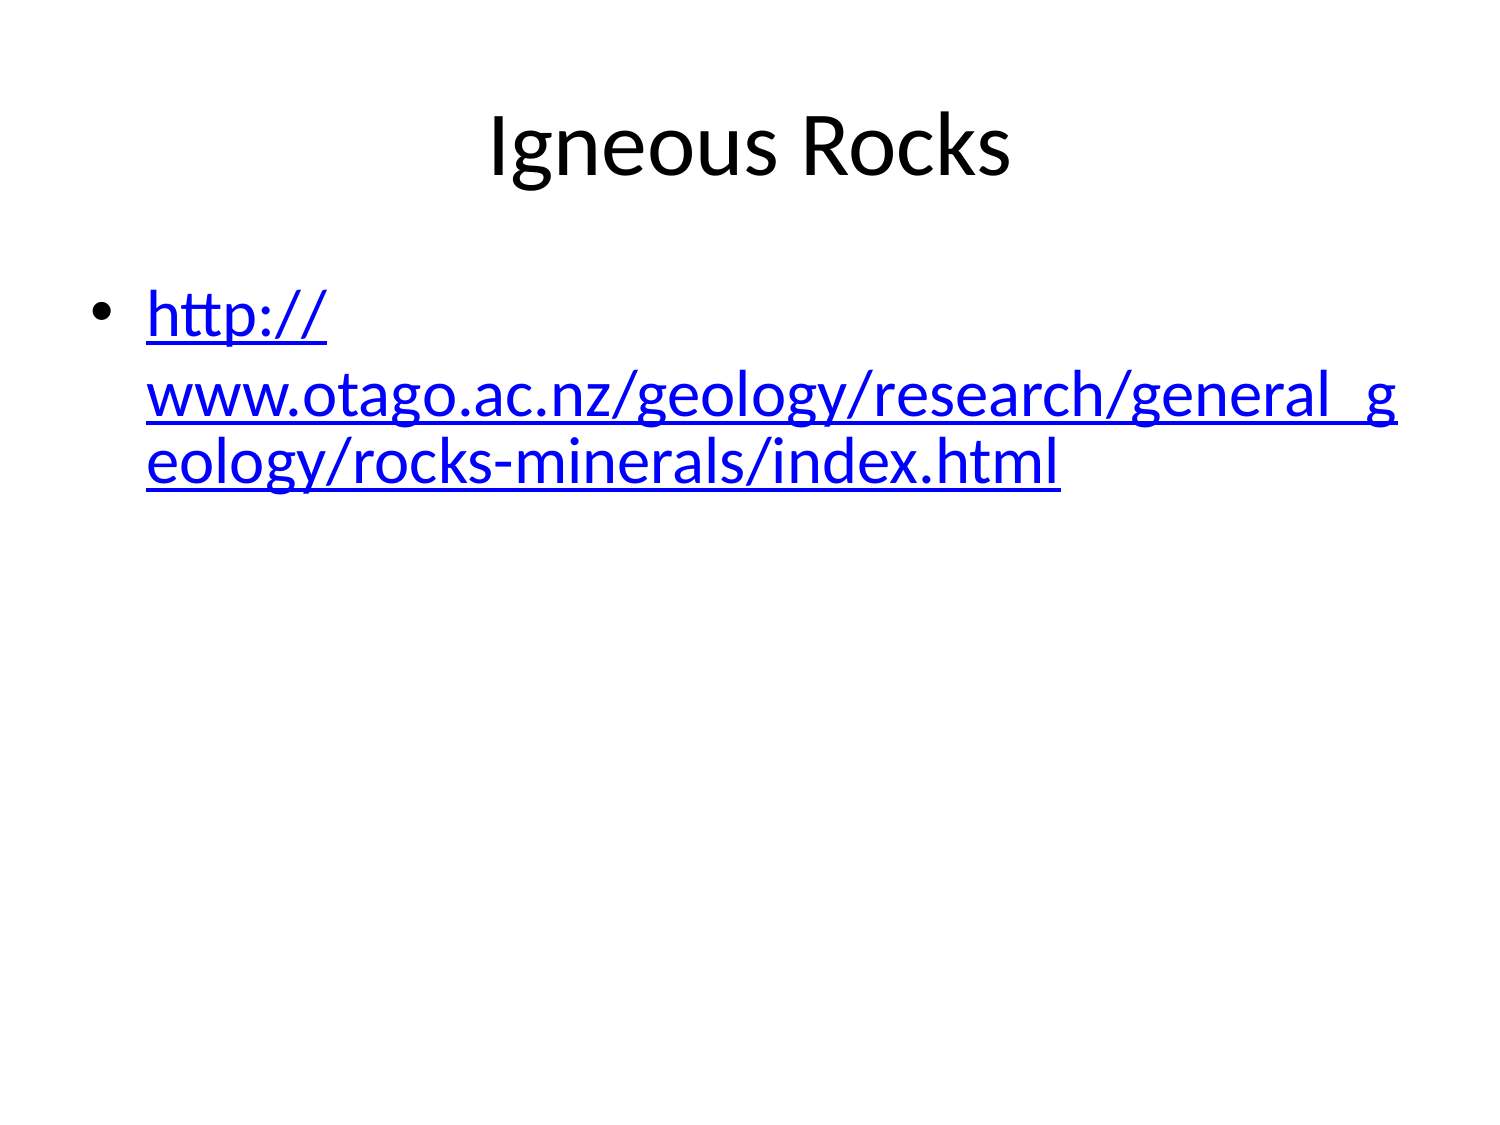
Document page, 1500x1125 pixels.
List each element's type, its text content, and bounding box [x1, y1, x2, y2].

title Igneous Rocks [75, 45, 1425, 233]
list http://www.otago.ac.nz/geology/research/general_geology/rocks-minerals/index.html [75, 262, 1425, 1005]
